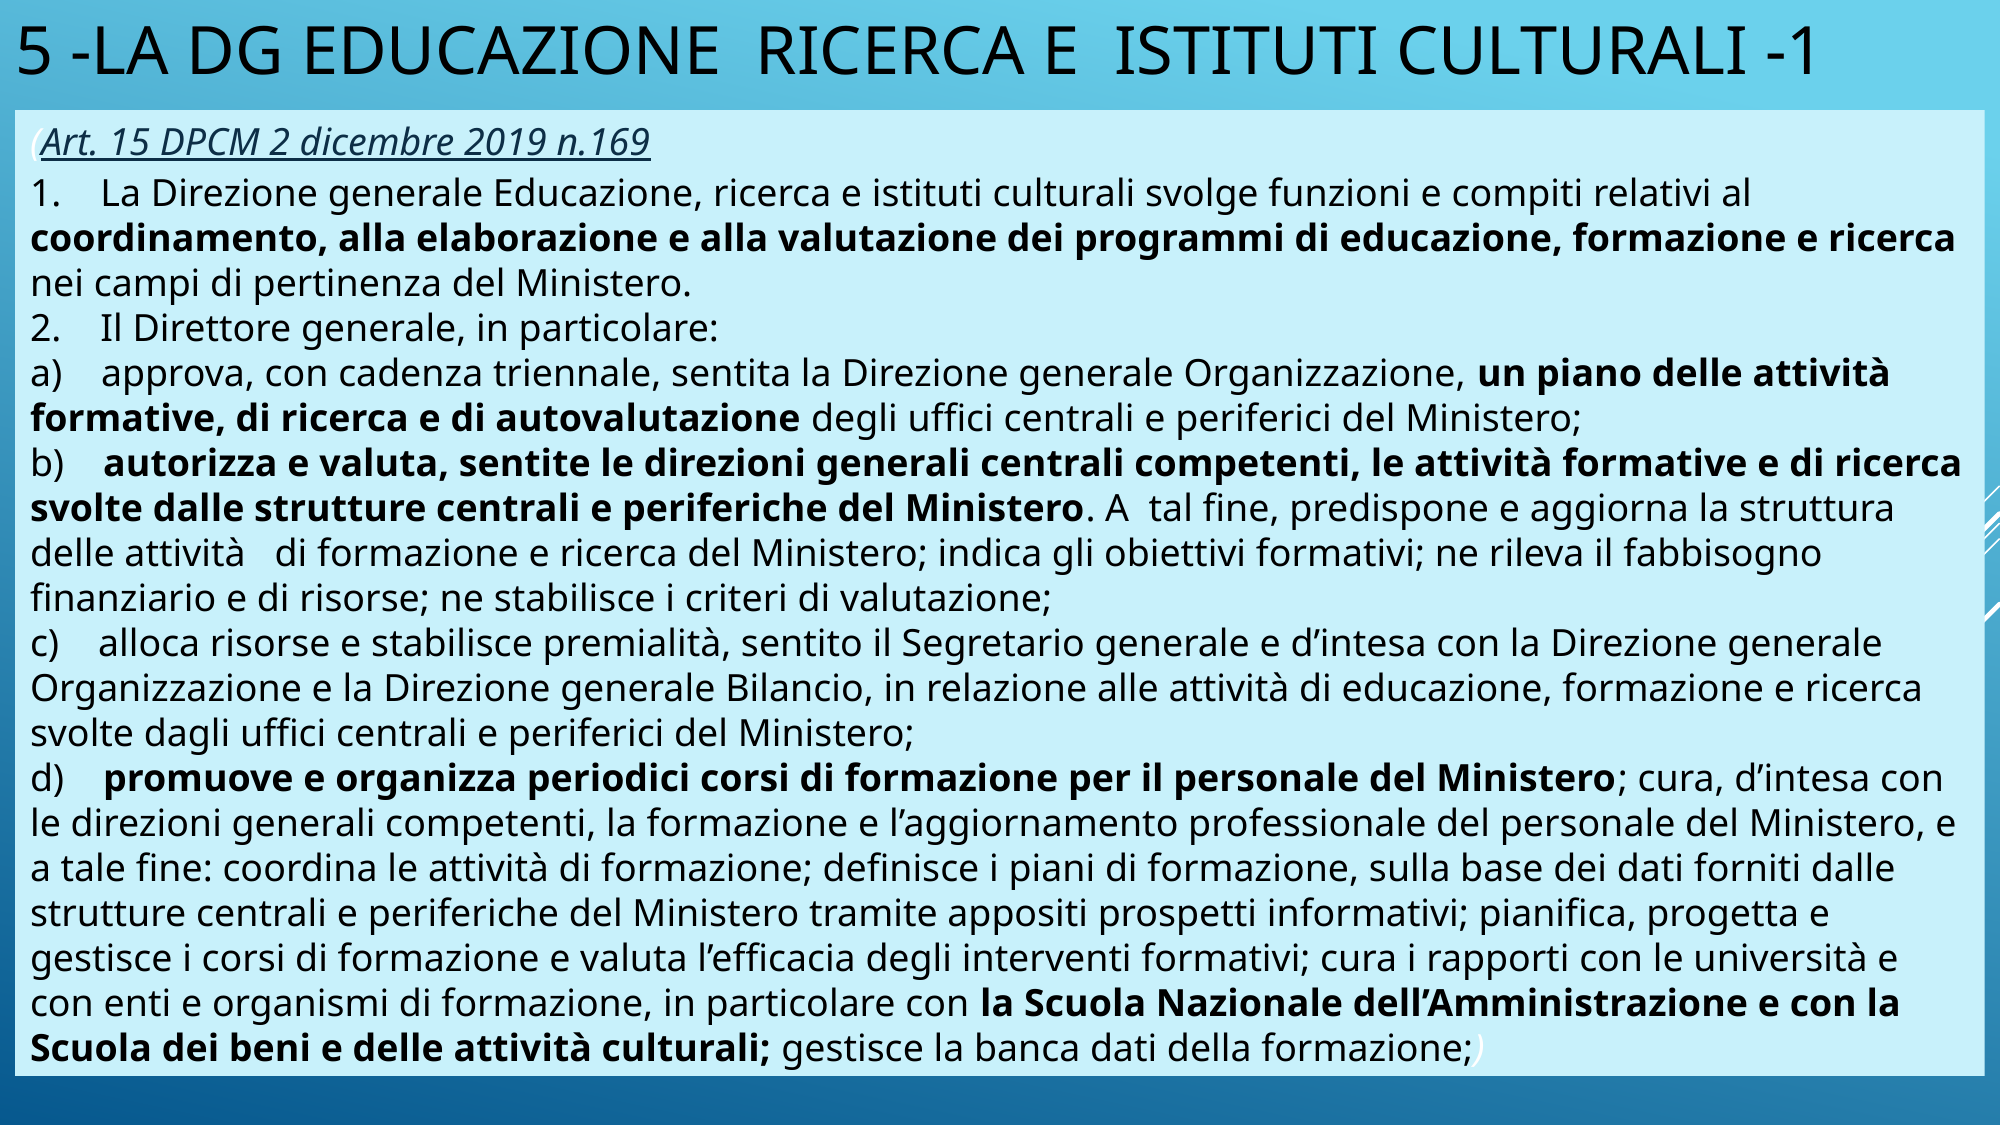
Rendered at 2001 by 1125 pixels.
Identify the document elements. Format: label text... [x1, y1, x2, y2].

title 5 -LA DG educazione ricerca E ISTITUTI CULTURALI -1 [0, 0, 1985, 172]
text_box (Art. 15 DPCM 2 dicembre 2019 n.169 1. La Direzione generale Educazione, ricerca e istituti culturali svolge funzioni e compiti relativi al coordinamento, alla elaborazione e alla valutazione dei programmi di educazione, formazione e ricerca nei campi di pertinenza del Ministero. 2. Il Direttore generale, in particolare: a) approva, con cadenza triennale, sentita la Direzione generale Organizzazione, un piano delle attività formative, di ricerca e di autovalutazione degli uffici centrali e periferici del Ministero; b) autorizza e valuta, sentite le direzioni generali centrali competenti, le attività formative e di ricerca svolte dalle strutture centrali e periferiche del Ministero. A tal fine, predispone e aggiorna la struttura delle attività di formazione e ricerca del Ministero; indica gli obiettivi formativi; ne rileva il fabbisogno finanziario e di risorse; ne stabilisce i criteri di valutazione; c) alloca risorse e stabilisce premialità, sentito il Segretario generale e d’intesa con la Direzione generale Organizzazione e la Direzione generale Bilancio, in relazione alle attività di educazione, formazione e ricerca svolte dagli uffici centrali e periferici del Ministero; d) promuove e organizza periodici corsi di formazione per il personale del Ministero; cura, d’intesa con le direzioni generali competenti, la formazione e l’aggiornamento professionale del personale del Ministero, e a tale fine: coordina le attività di formazione; definisce i piani di formazione, sulla base dei dati forniti dalle strutture centrali e periferiche del Ministero tramite appositi prospetti informativi; pianifica, progetta e gestisce i corsi di formazione e valuta l’efficacia degli interventi formativi; cura i rapporti con le università e con enti e organismi di formazione, in particolare con la Scuola Nazionale dell’Amministrazione e con la Scuola dei beni e delle attività culturali; gestisce la banca dati della formazione;) [15, 110, 1985, 1076]
